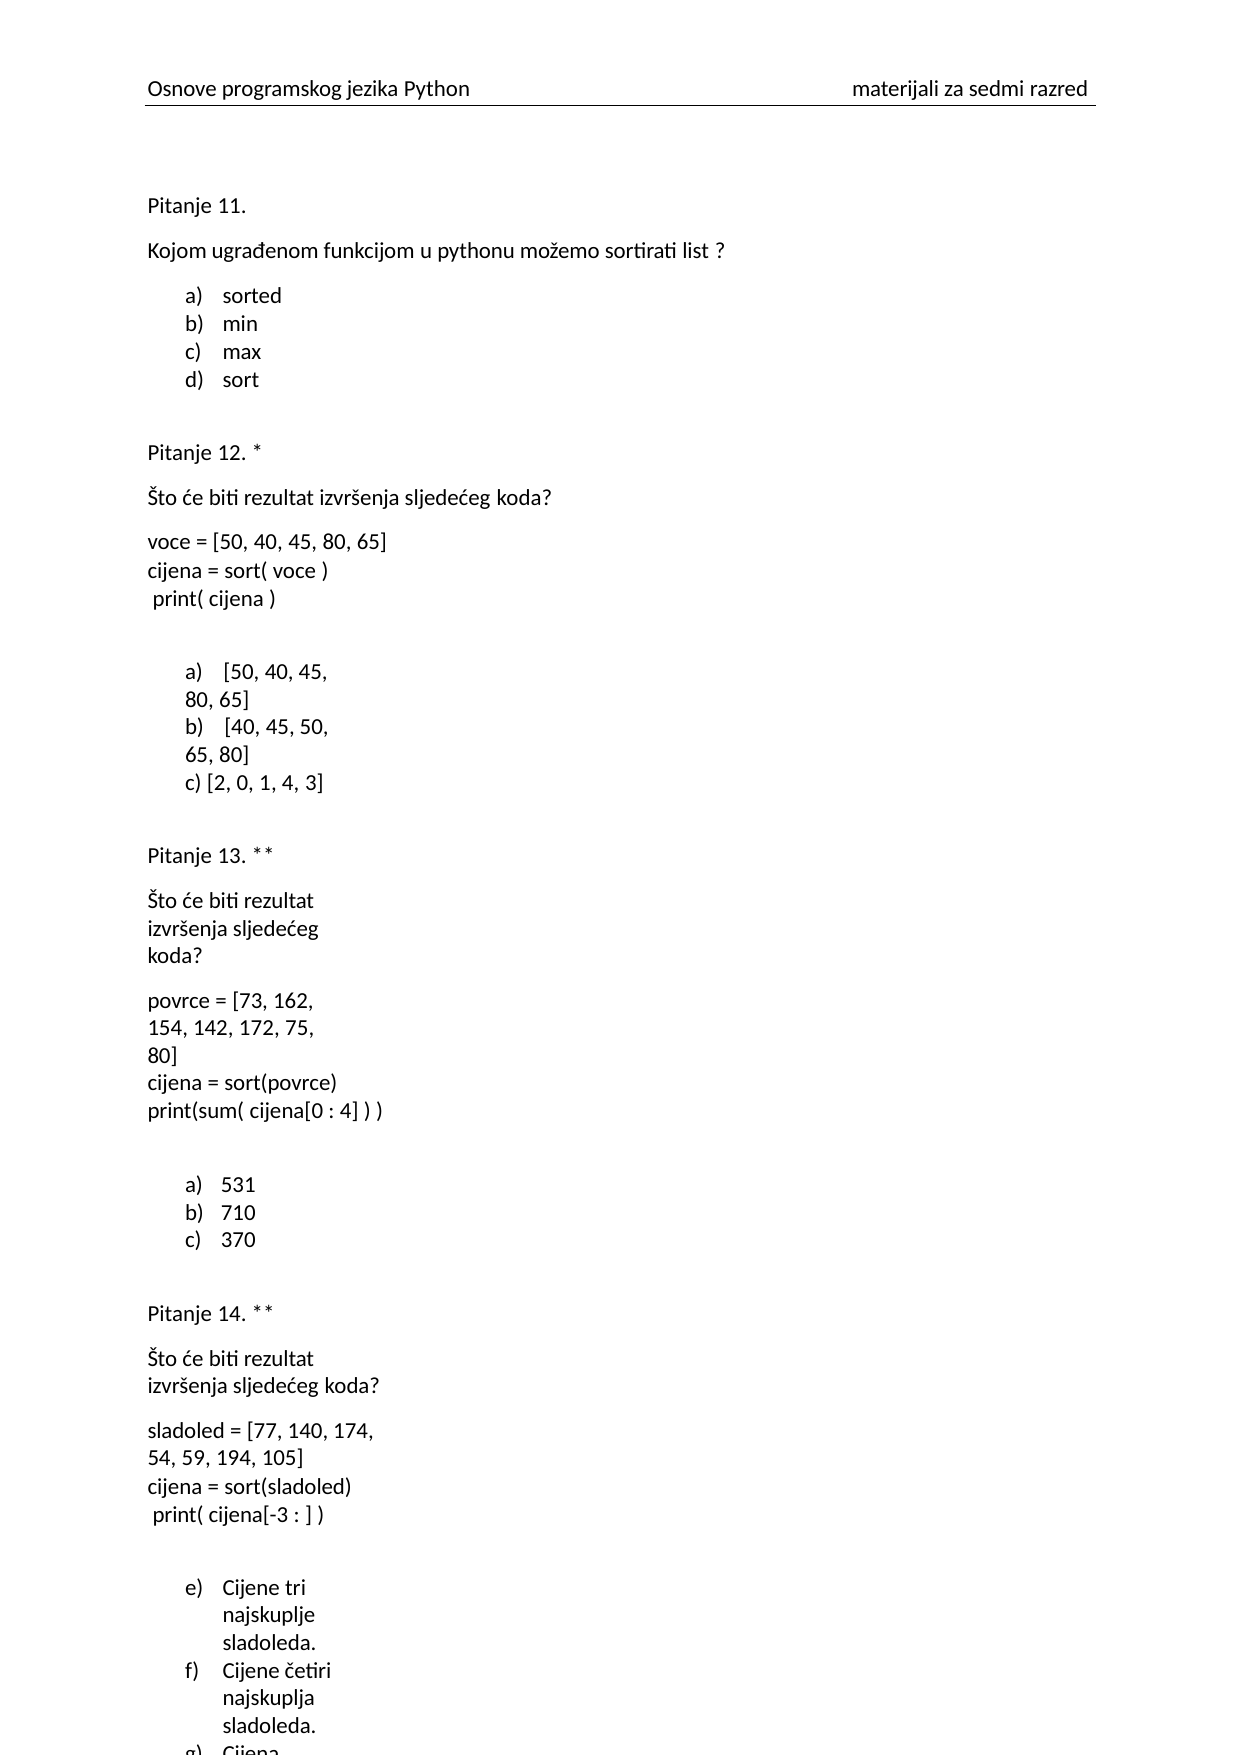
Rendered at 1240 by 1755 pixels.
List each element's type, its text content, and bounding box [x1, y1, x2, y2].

text_box materijali za sedmi razred [850, 71, 1095, 102]
text_box Pitanje 11. Kojom ugrađenom funkcijom u pythonu možemo sortirati list ? sorted min max sort Pitanje 12. * Što će biti rezultat izvršenja sljedećeg koda? voce = [50, 40, 45, 80, 65] cijena = sort( voce ) print( cijena ) a) [50, 40, 45, 80, 65] b) [40, 45, 50, 65, 80] c) [2, 0, 1, 4, 3] Pitanje 13. ** Što će biti rezultat izvršenja sljedećeg koda? povrce = [73, 162, 154, 142, 172, 75, 80] cijena = sort(povrce) print(sum( cijena[0 : 4] ) ) a) 531 b) 710 c) 370 Pitanje 14. ** Što će biti rezultat izvršenja sljedećeg koda? sladoled = [77, 140, 174, 54, 59, 194, 105] cijena = sort(sladoled) print( cijena[-3 : ] ) Cijene tri najskuplje sladoleda. Cijene četiri najskuplja sladoleda. Cijena najjeftinijeg sladoleda. Posljednja naredba nije ispravno napisana, pa će Python dati poruku o pogrešci [145, 188, 961, 1755]
text_box Osnove programskog jezika Python [145, 71, 477, 102]
